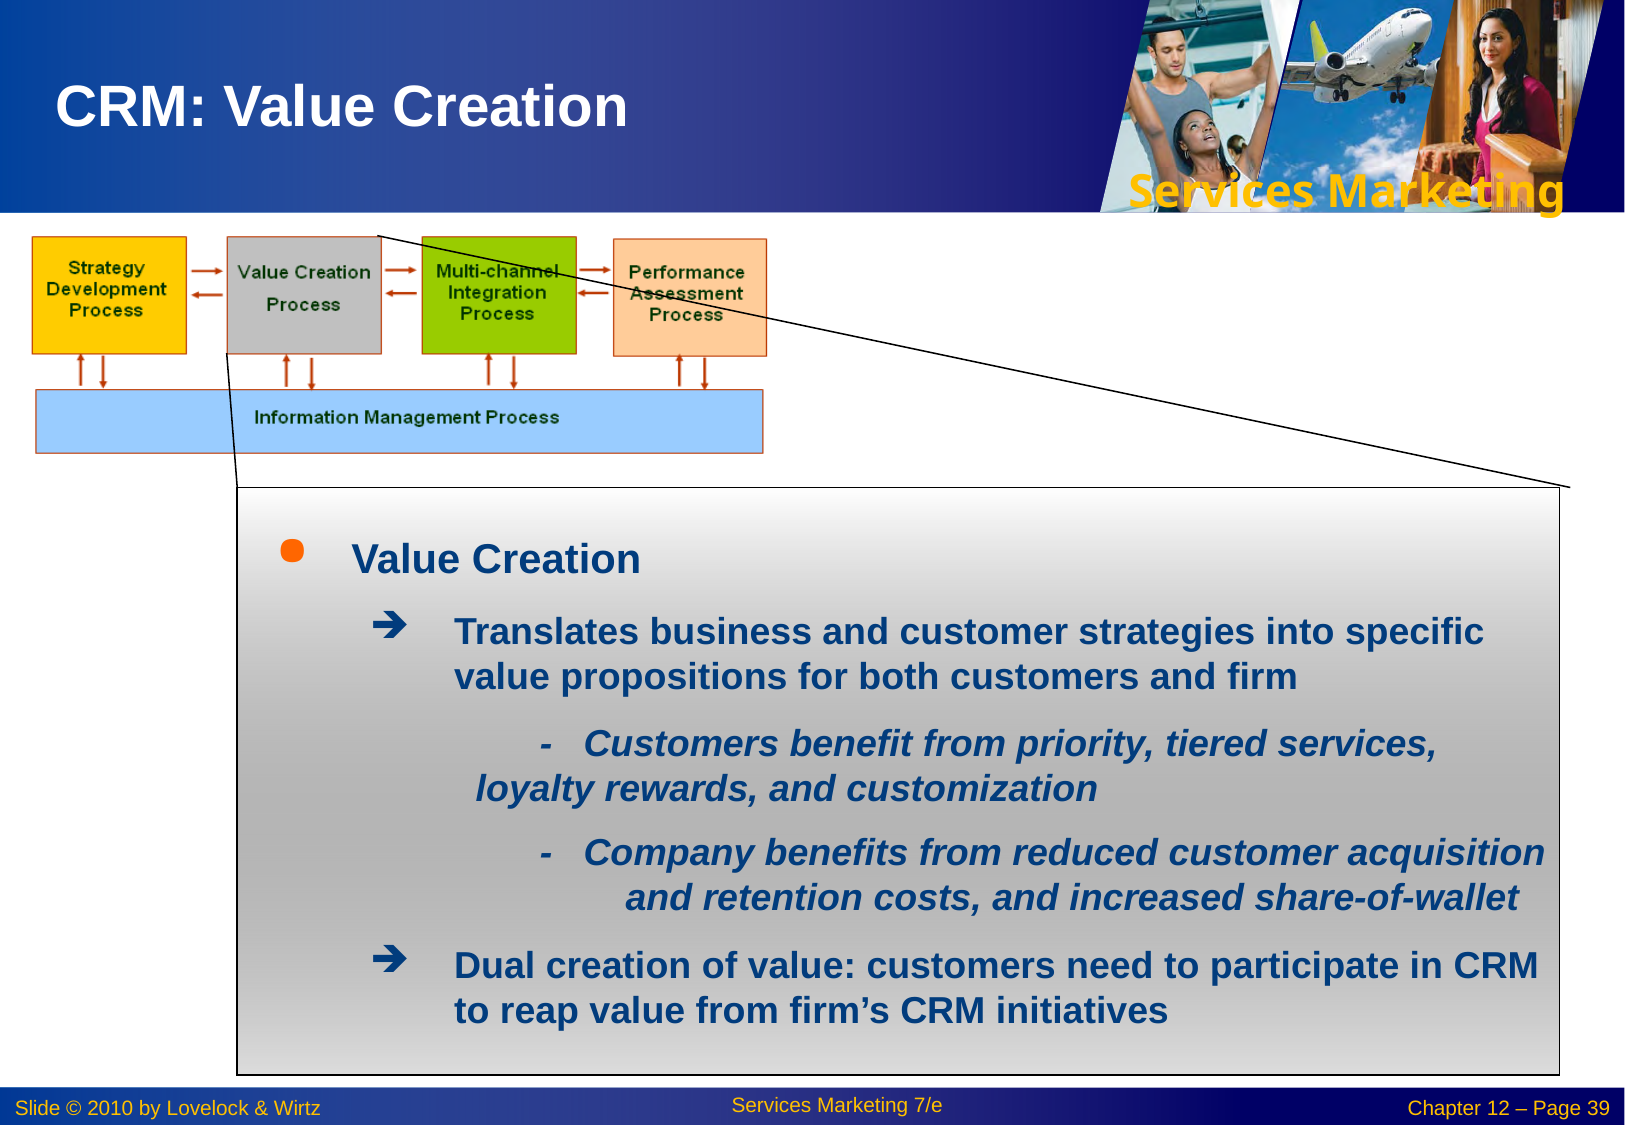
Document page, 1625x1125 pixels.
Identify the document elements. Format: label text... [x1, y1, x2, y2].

picture [1100, 0, 1604, 213]
title CRM: Value Creation [40, 3, 1016, 203]
picture [1162, 186, 1172, 192]
picture [1546, 187, 1556, 202]
text_box [237, 487, 1560, 1075]
picture [26, 224, 772, 466]
list Value Creation Translates business and customer strategies into specific value propositions for both customers and firm - Customers benefit from priority, tiered services, loyalty rewards, and customization - Company benefits from reduced customer acquisition and retention costs, and increased share-of-wallet Dual creation of value: customers need to participate in CRM to reap value from firm’s CRM initiatives [261, 524, 1571, 1051]
